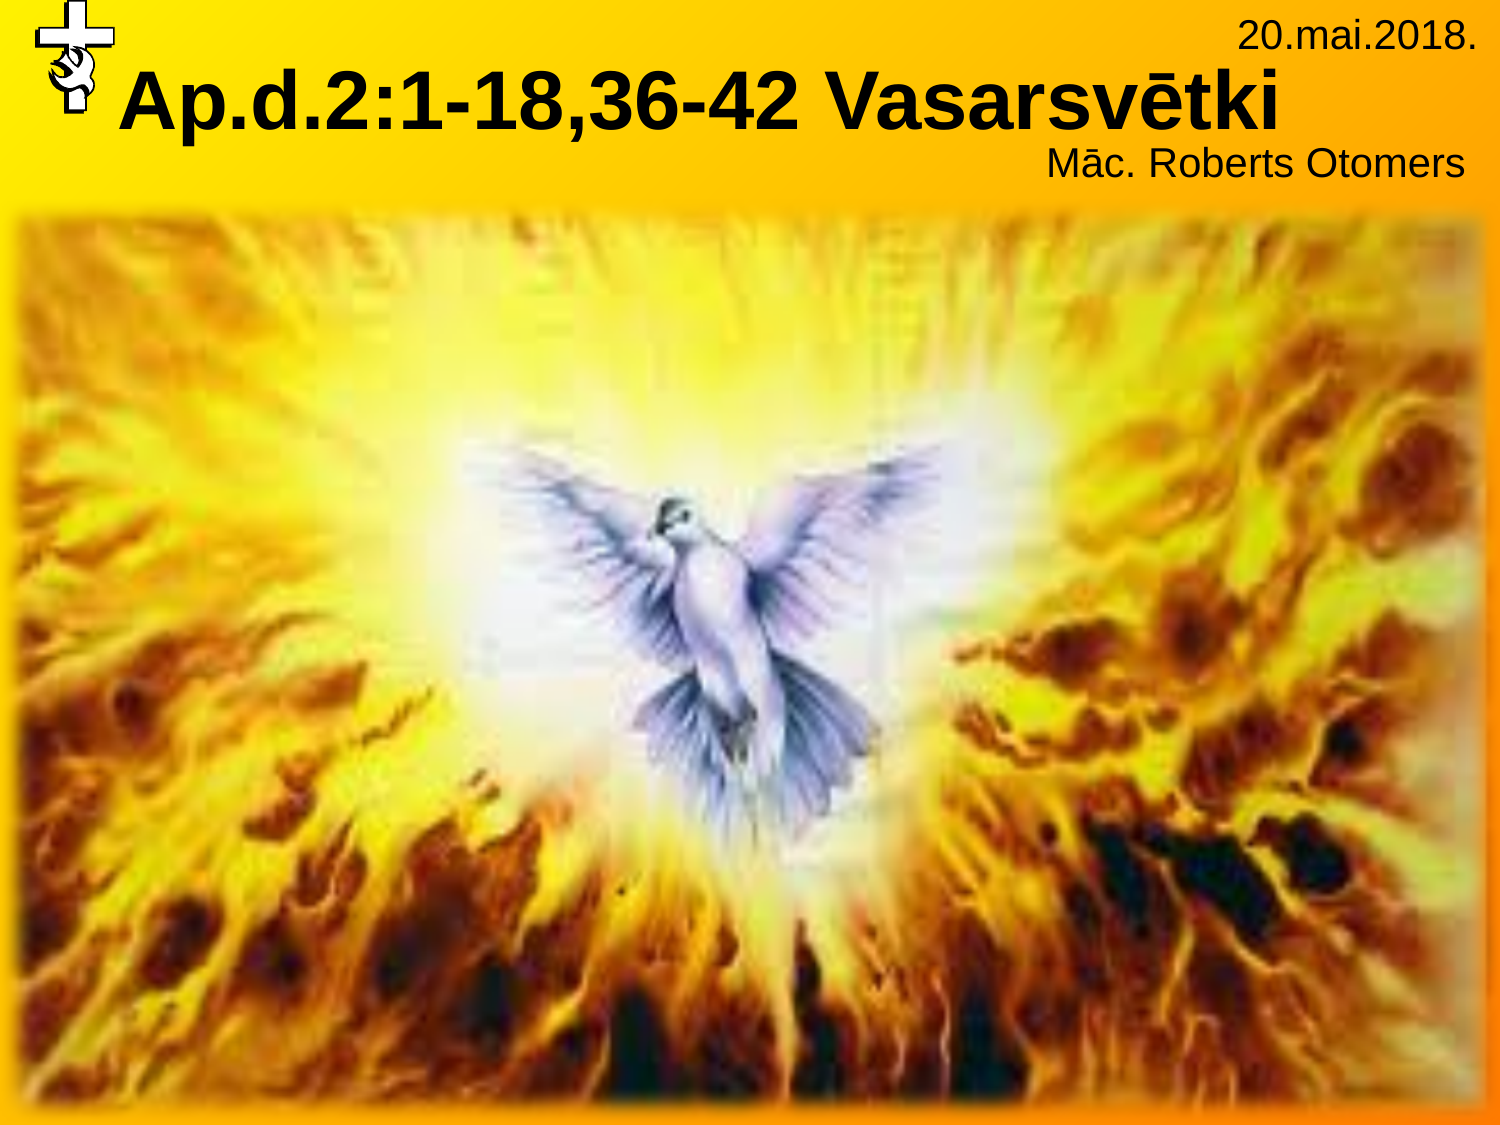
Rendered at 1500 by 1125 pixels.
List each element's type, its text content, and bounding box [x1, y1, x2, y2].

text_box Māc. Roberts Otomers [1031, 128, 1500, 194]
picture [0, 198, 1500, 1125]
text_box 20.mai.2018. [1222, 0, 1500, 65]
picture [34, 0, 116, 114]
title Ap.d.2:1-18,36-42 Vasarsvētki [29, 8, 1371, 185]
